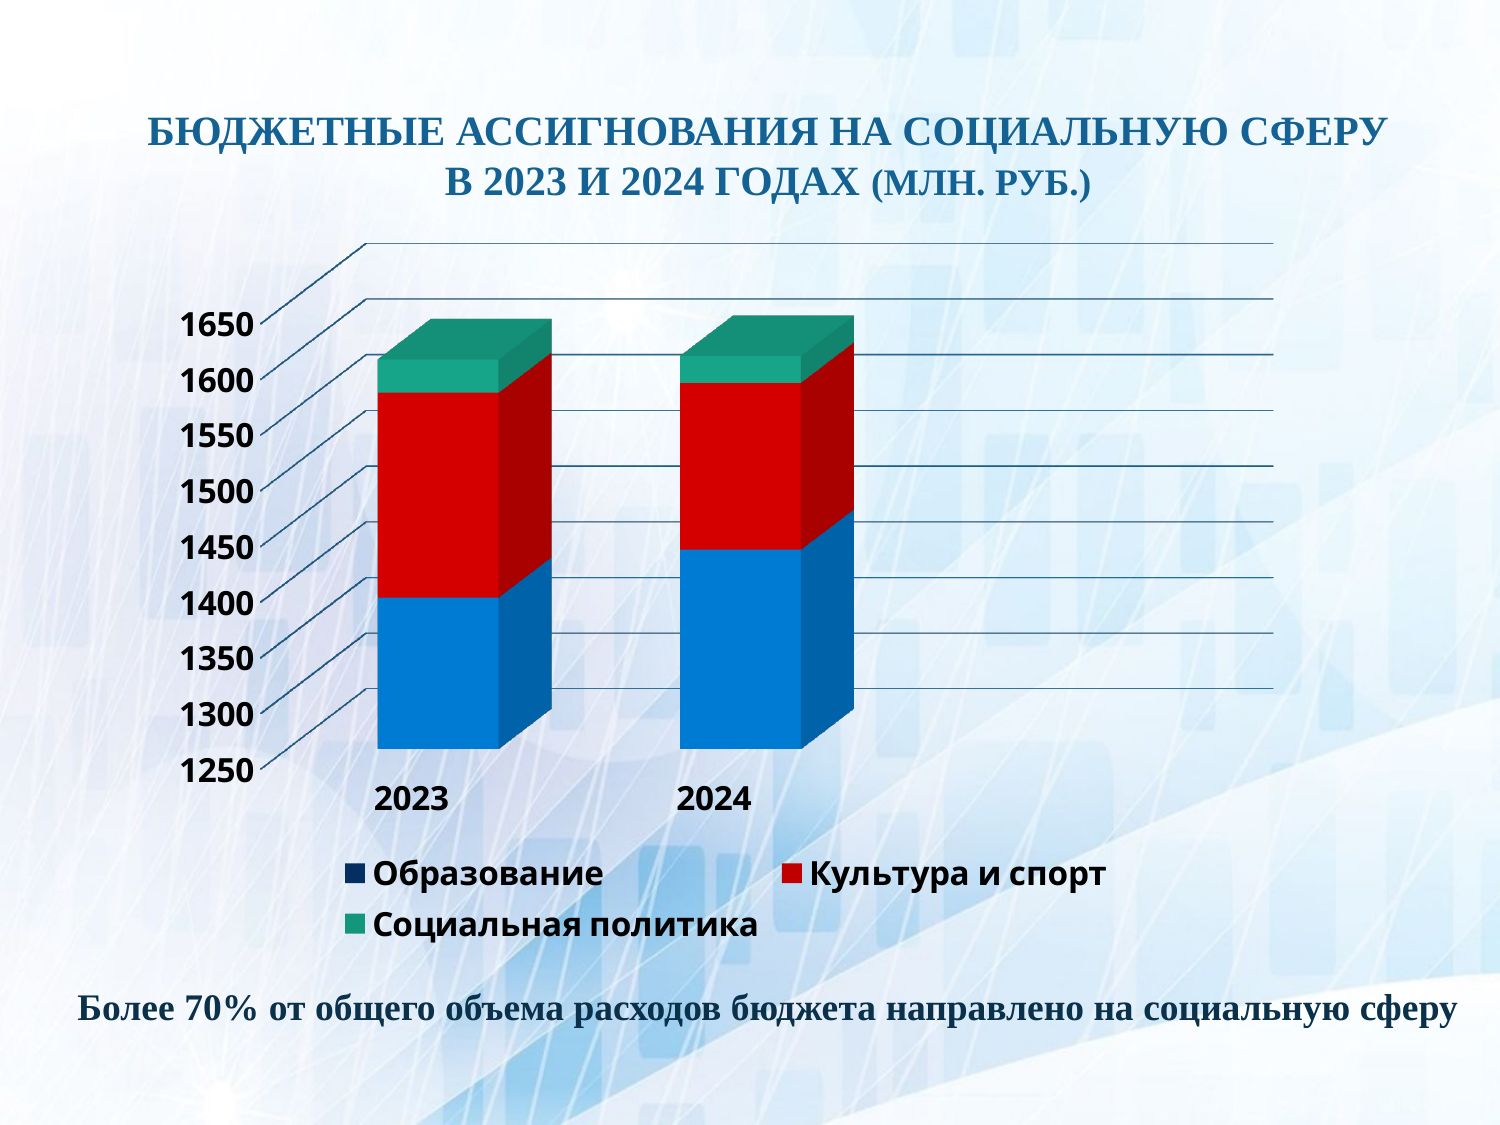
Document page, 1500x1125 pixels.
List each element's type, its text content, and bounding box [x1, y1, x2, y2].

chart [147, 228, 1306, 953]
picture [0, 0, 1500, 1125]
title Бюджетные ассигнования на социальную сферу в 2023 и 2024 годах (млн. руб.) [123, 87, 1413, 220]
text_box Более 70% от общего объема расходов бюджета направлено на социальную сферу [62, 975, 1474, 1036]
